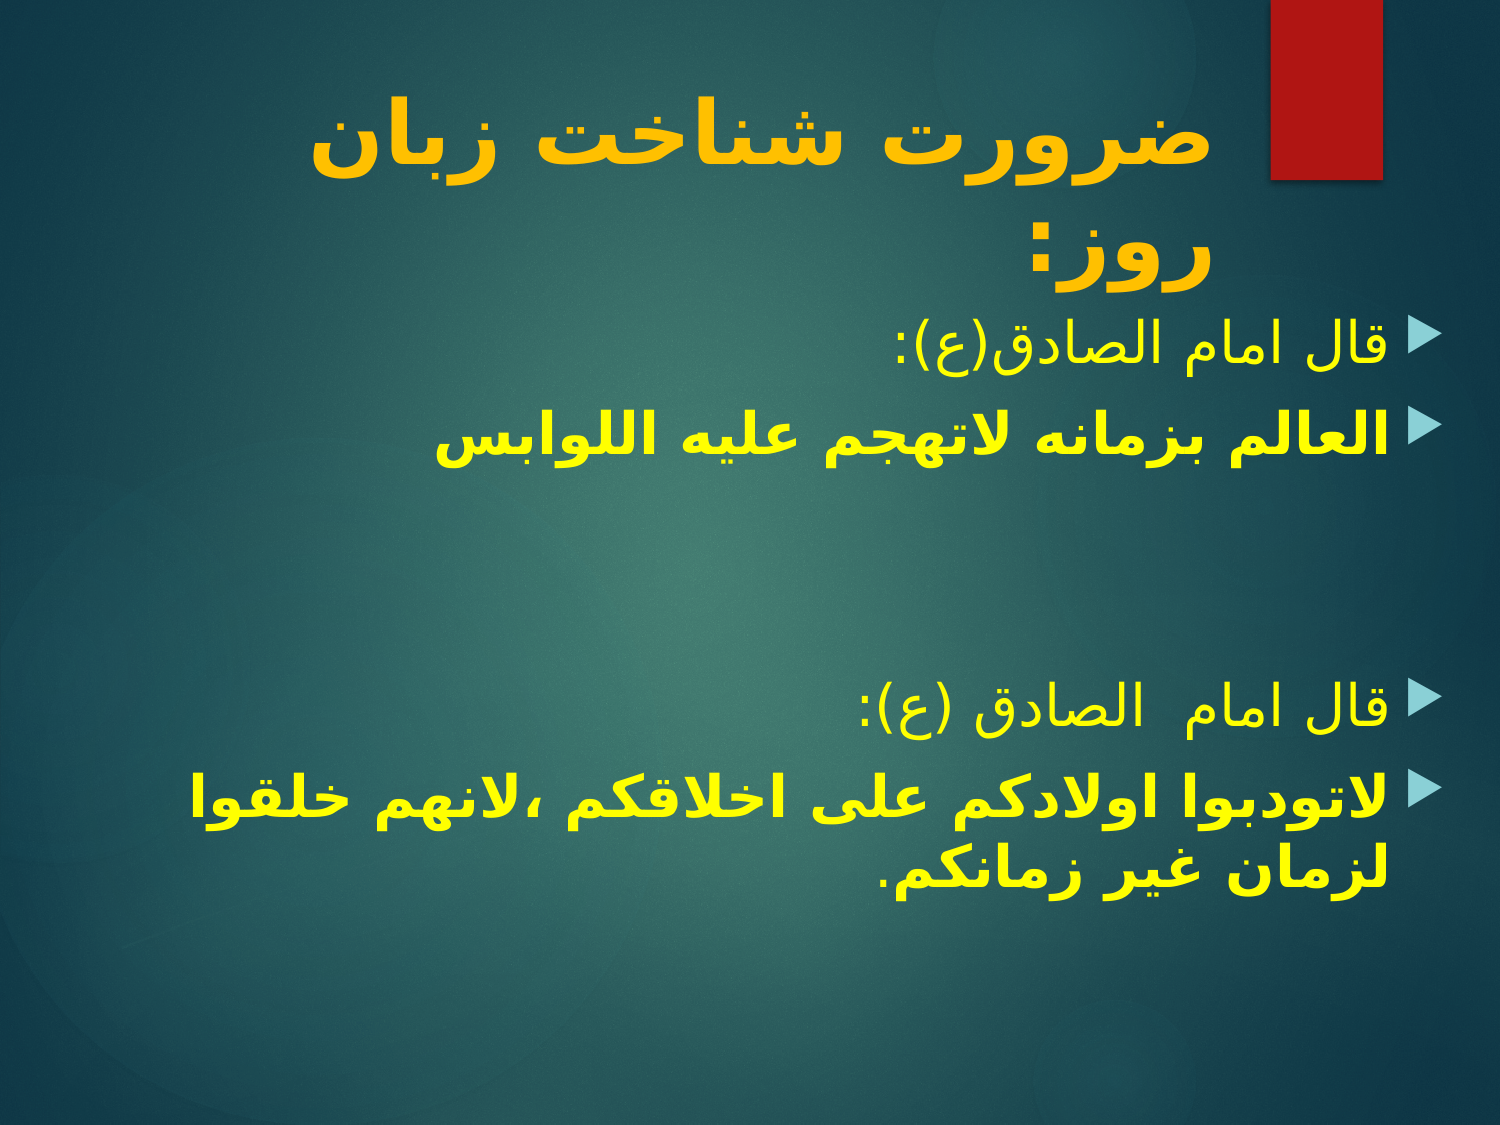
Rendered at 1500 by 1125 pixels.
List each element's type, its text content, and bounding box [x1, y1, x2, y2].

list قال امام الصادق(ع): العالم بزمانه لاتهجم علیه اللوابس قال امام الصادق (ع): لاتودبوا اولادکم علی اخلاقکم ،لانهم خلقوا لزمان غیر زمانکم. [38, 297, 1463, 940]
title ضرورت شناخت زبان روز: [75, 68, 1233, 297]
